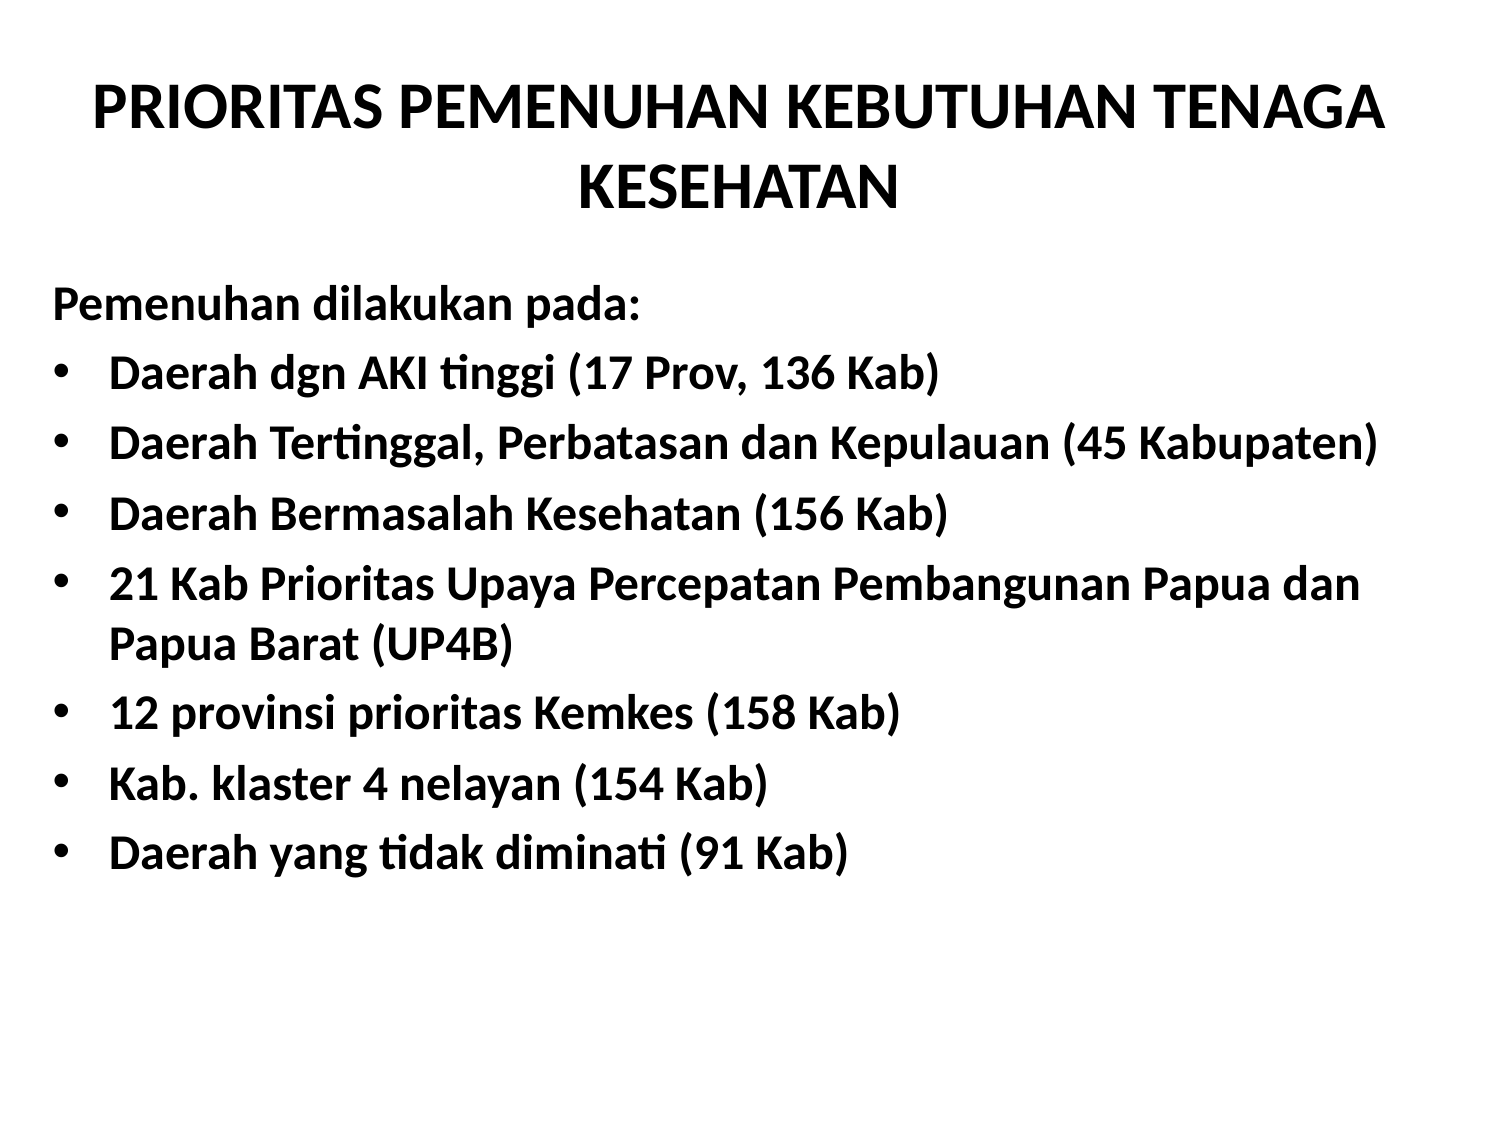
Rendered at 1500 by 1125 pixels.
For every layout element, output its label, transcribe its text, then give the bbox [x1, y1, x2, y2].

title PRIORITAS PEMENUHAN KEBUTUHAN TENAGA KESEHATAN [64, 42, 1415, 242]
list Pemenuhan dilakukan pada: Daerah dgn AKI tinggi (17 Prov, 136 Kab) Daerah Tertinggal, Perbatasan dan Kepulauan (45 Kabupaten) Daerah Bermasalah Kesehatan (156 Kab) 21 Kab Prioritas Upaya Percepatan Pembangunan Papua dan Papua Barat (UP4B) 12 provinsi prioritas Kemkes (158 Kab) Kab. klaster 4 nelayan (154 Kab) Daerah yang tidak diminati (91 Kab) [37, 262, 1463, 1063]
